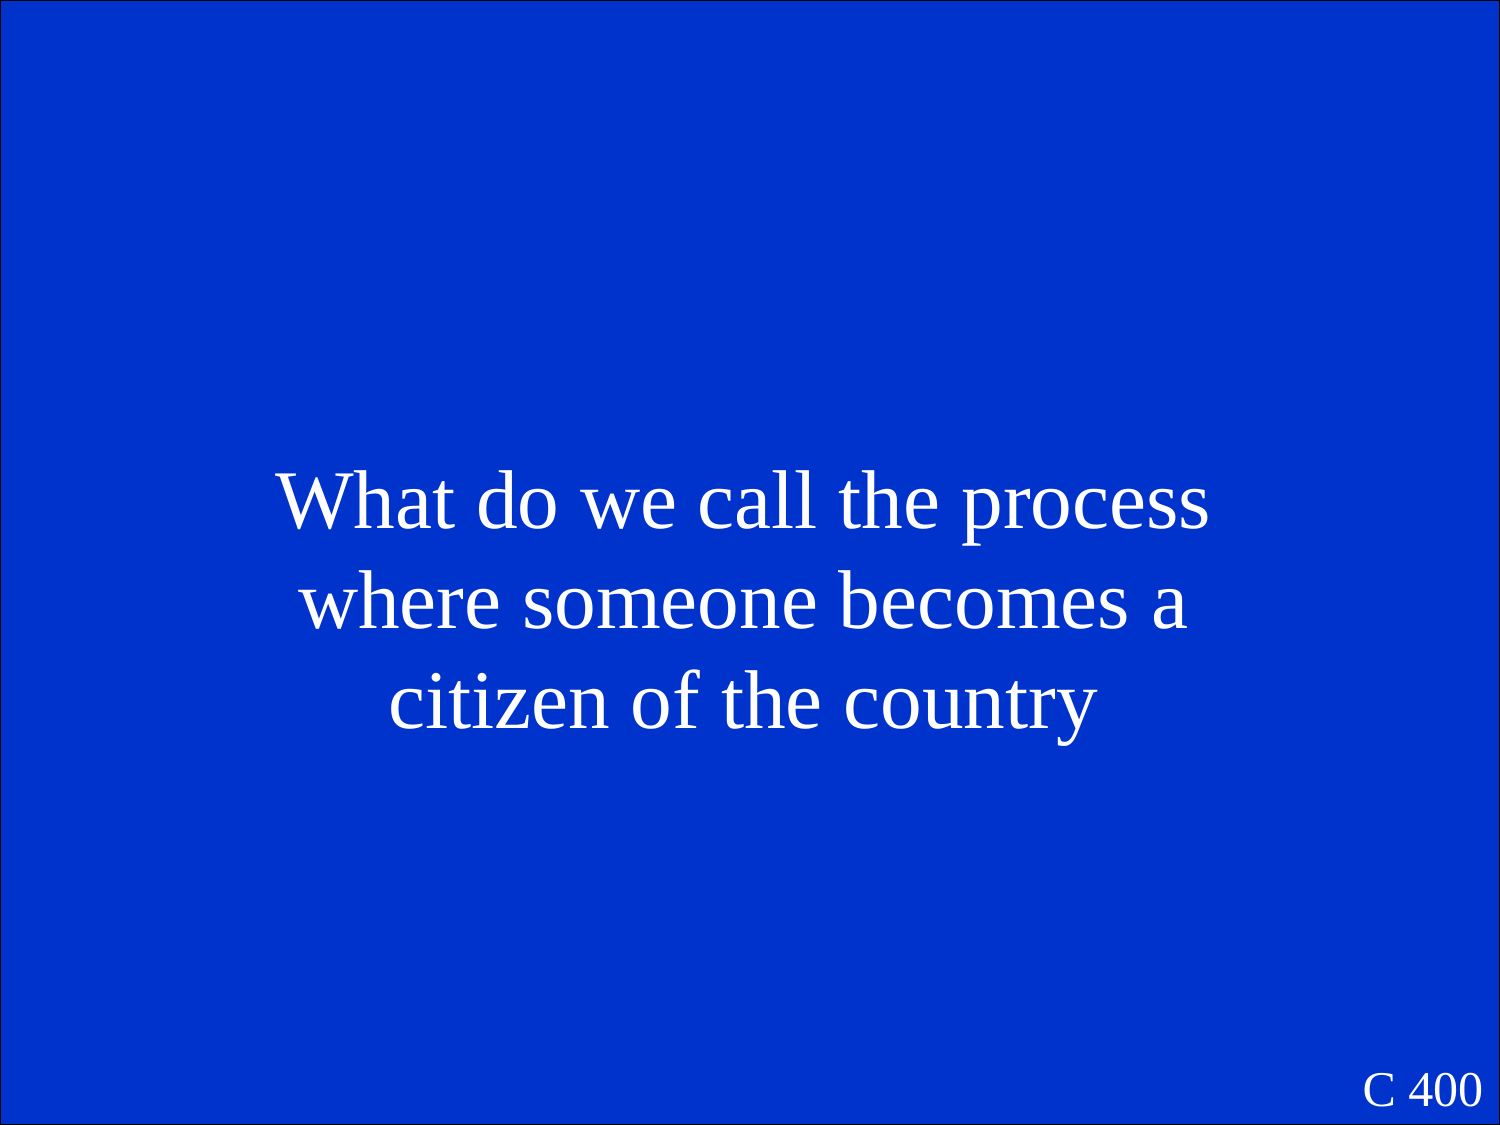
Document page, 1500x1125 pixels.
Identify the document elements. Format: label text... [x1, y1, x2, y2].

text_box [0, 0, 1500, 1125]
text_box C 400 [1347, 1049, 1499, 1125]
text_box What do we call the process where someone becomes a citizen of the country [224, 437, 1263, 753]
